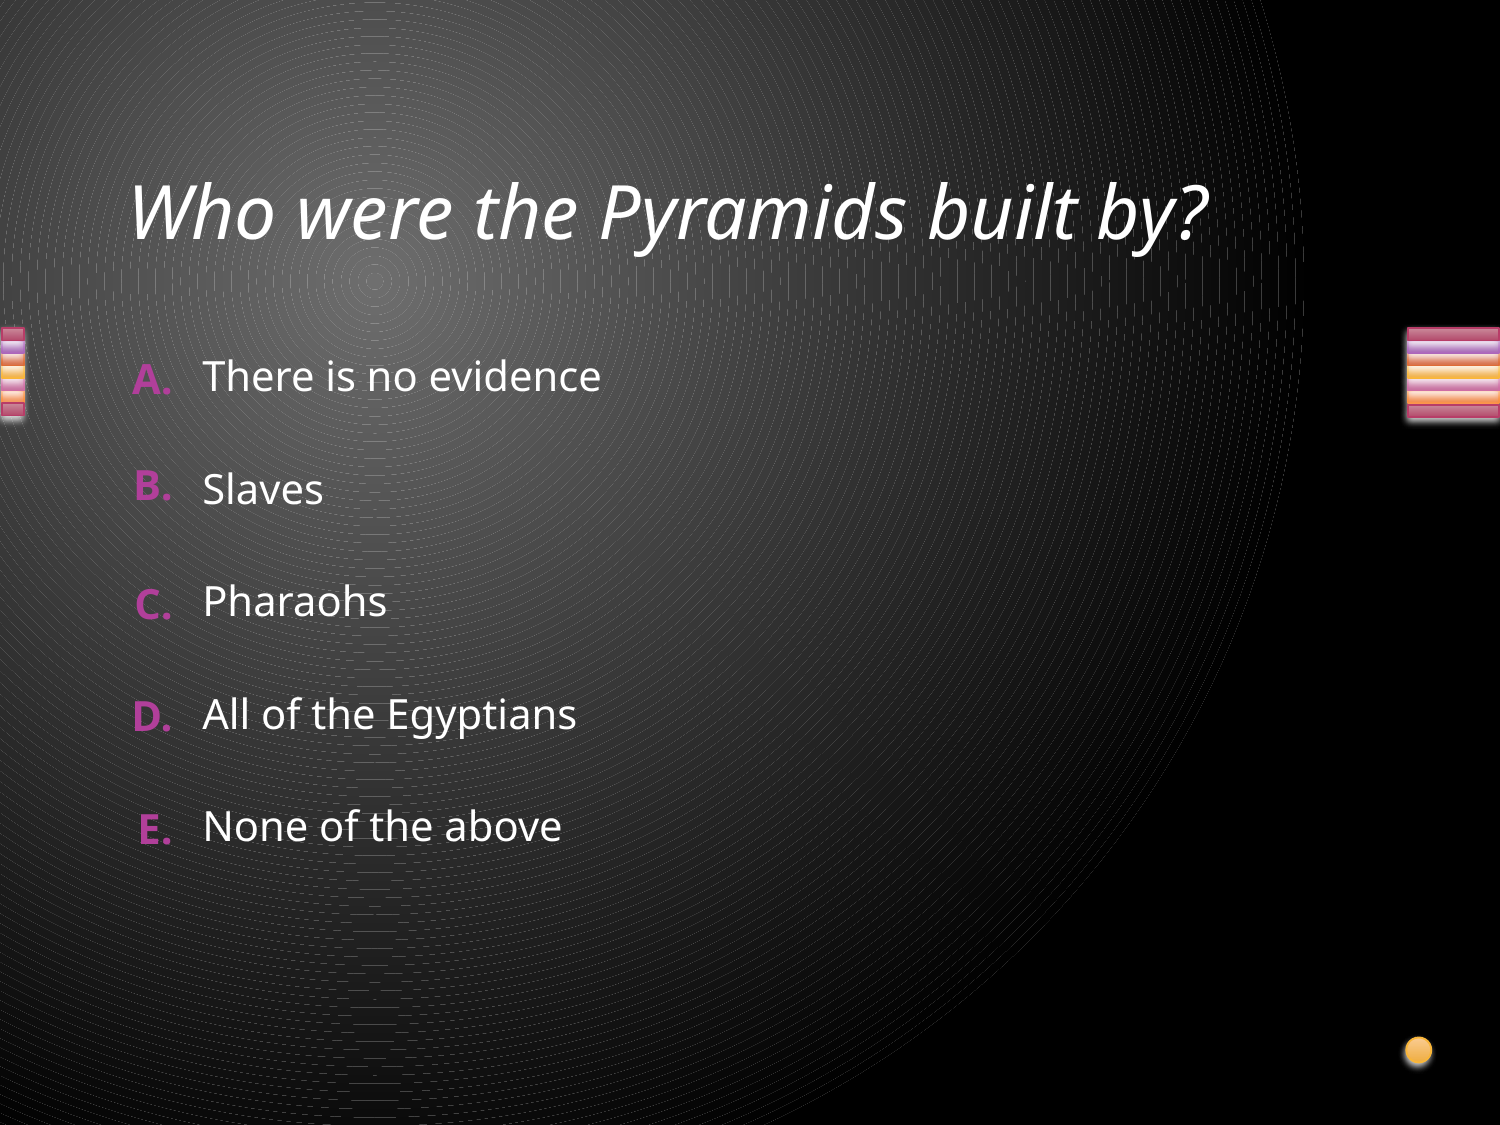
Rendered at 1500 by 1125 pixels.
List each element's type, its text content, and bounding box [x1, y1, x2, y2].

list Pharaohs [187, 562, 1350, 638]
list All of the Egyptians [187, 675, 1350, 750]
list There is no evidence [187, 337, 1350, 413]
list Slaves [187, 450, 1350, 525]
list None of the above [187, 787, 1350, 863]
title Who were the Pyramids built by? [112, 37, 1375, 263]
